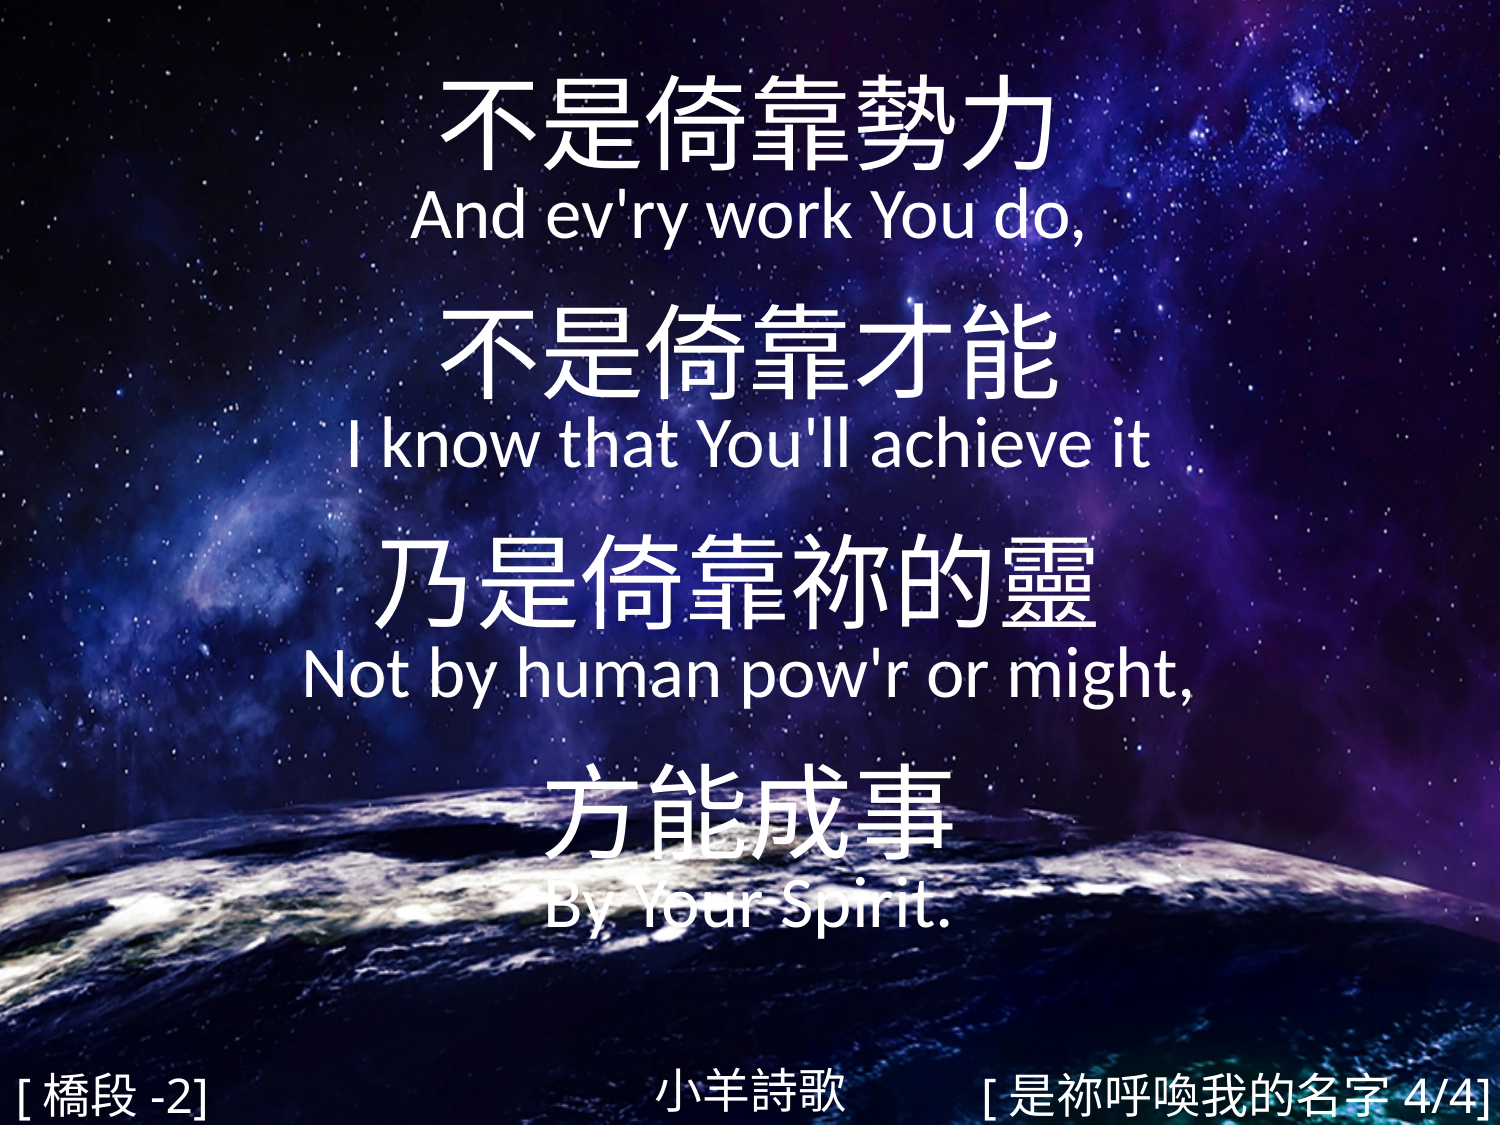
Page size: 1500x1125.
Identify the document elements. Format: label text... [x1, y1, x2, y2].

text_box [橋段-2] [0, 1058, 271, 1125]
text_box [是祢呼喚我的名字4/4] [868, 1058, 1500, 1125]
text_box 不是倚靠勢力 And ev'ry work You do, 不是倚靠才能 I know that You'll achieve it 乃是倚靠祢的靈 Not by human pow'r or might, 方能成事 By Your Spirit. [0, 0, 1500, 700]
picture [0, 700, 1500, 1053]
title [0, 700, 1494, 710]
subtitle 小羊詩歌 [0, 1053, 1500, 1125]
